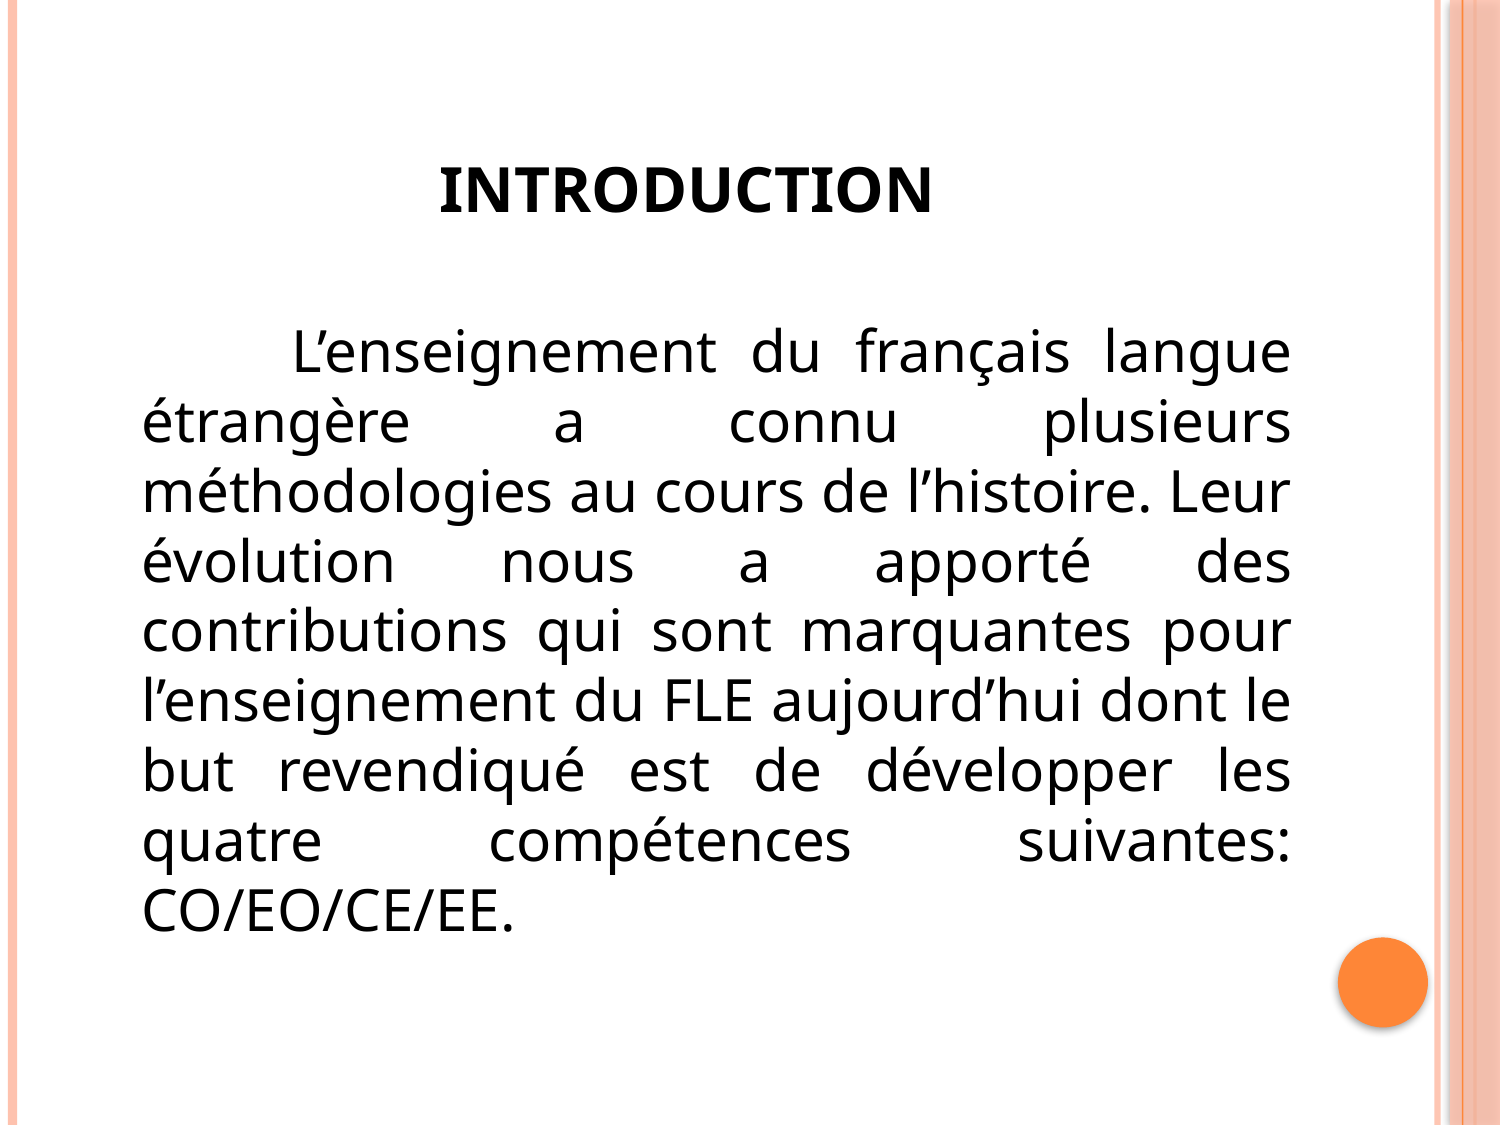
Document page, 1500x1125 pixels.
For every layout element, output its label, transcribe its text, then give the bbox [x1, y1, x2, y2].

list L’enseignement du français langue étrangère a connu plusieurs méthodologies au cours de l’histoire. Leur évolution nous a apporté des contributions qui sont marquantes pour l’enseignement du FLE aujourd’hui dont le but revendiqué est de développer les quatre compétences suivantes: CO/EO/CE/EE. [82, 234, 1307, 1034]
title introduction [75, 45, 1300, 233]
